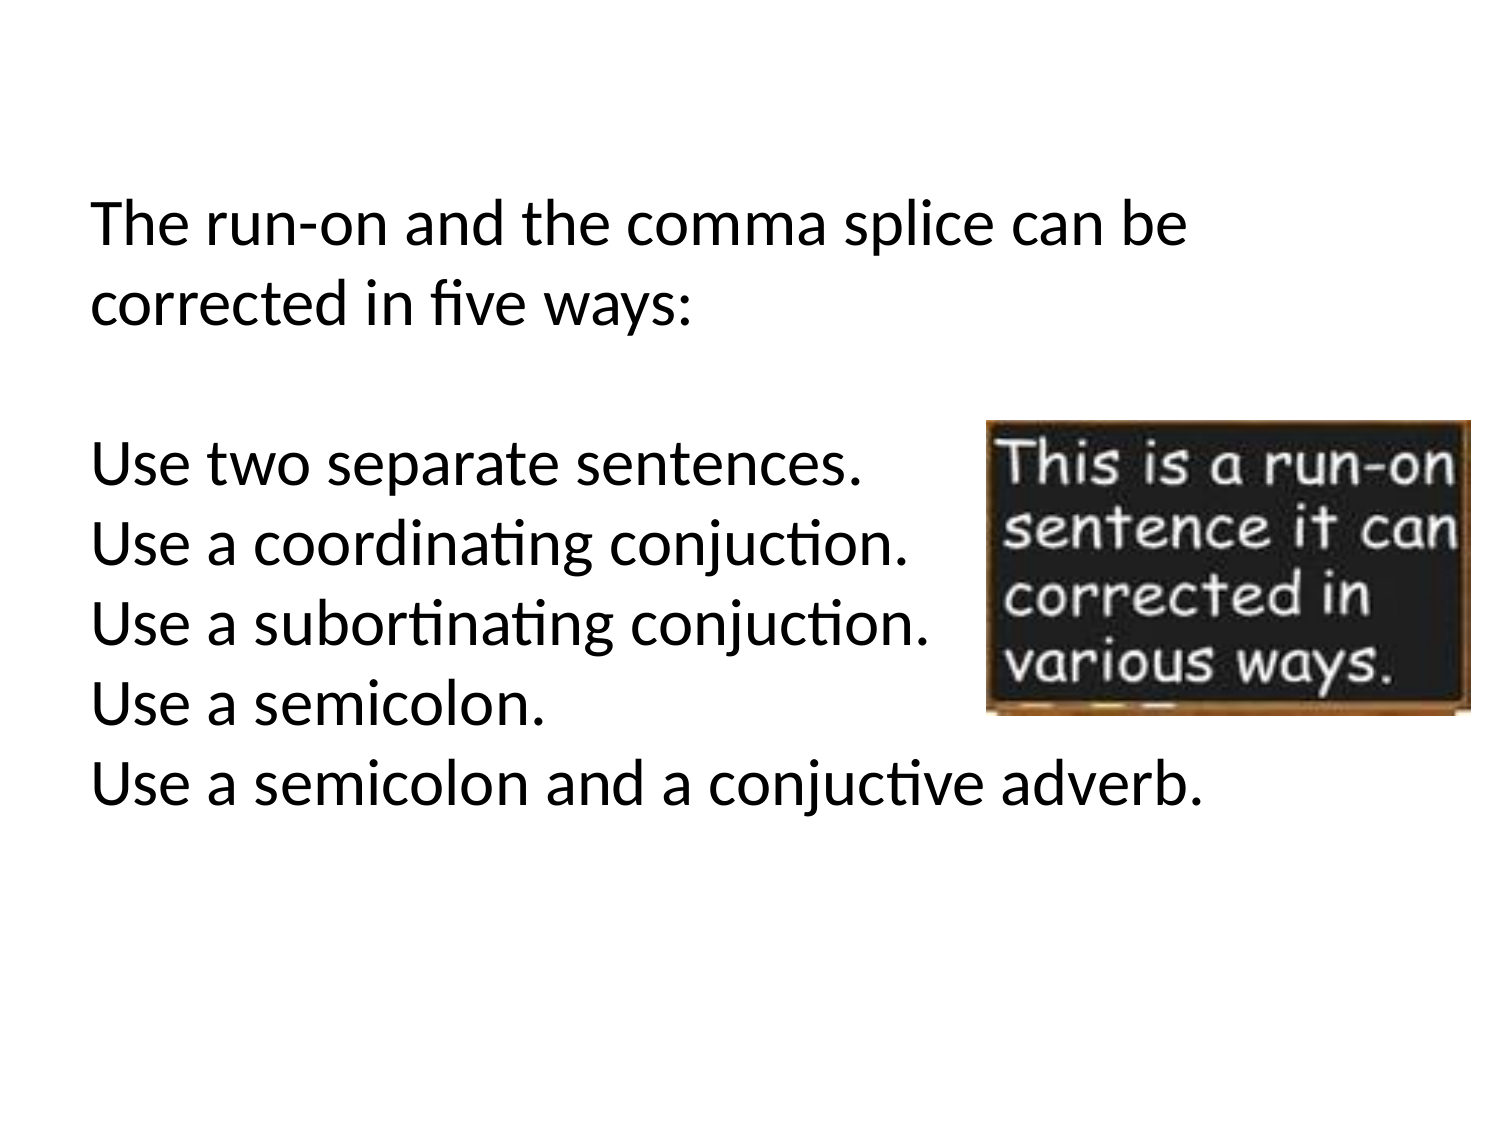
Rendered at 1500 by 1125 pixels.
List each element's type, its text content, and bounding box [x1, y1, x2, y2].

picture [985, 420, 1471, 717]
title The run-on and the comma splice can be corrected in five ways: Use two separate sentences. Use a coordinating conjuction. Use a subortinating conjuction. Use a semicolon. Use a semicolon and a conjuctive adverb. [75, 45, 1425, 953]
